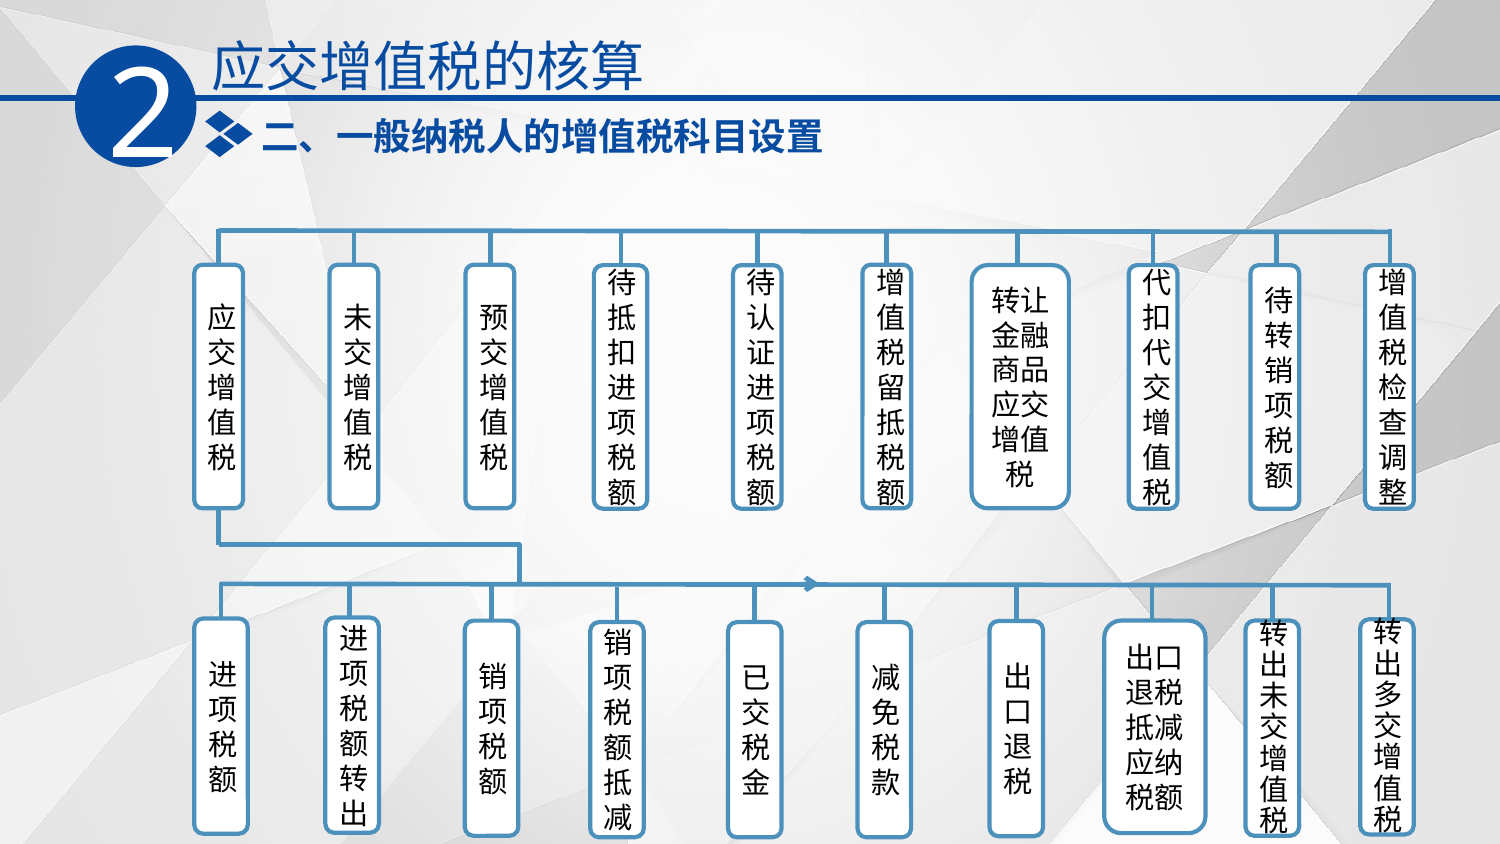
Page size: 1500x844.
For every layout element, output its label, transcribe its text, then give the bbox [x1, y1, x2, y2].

text_box 未交增值税 [327, 262, 381, 511]
text_box 增值税检查调整 [1362, 263, 1416, 511]
text_box 进项税额 [192, 616, 250, 836]
text_box [205, 110, 235, 133]
text_box [205, 135, 235, 158]
text_box 2 [84, 107, 203, 171]
text_box [75, 74, 84, 97]
text_box 转出未交增值税 [1243, 618, 1302, 838]
picture [0, 101, 1500, 844]
text_box 待认证 进项税额 [730, 263, 784, 511]
text_box 代扣代交 增值税 [1126, 263, 1180, 511]
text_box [218, 544, 820, 583]
picture [0, 0, 1500, 95]
text_box [75, 107, 84, 138]
text_box 待转销项税额 [1248, 263, 1302, 511]
text_box 销项税额 [462, 618, 521, 838]
text_box 出口退税 [987, 618, 1046, 839]
text_box 转让金融商品应交增值税 [969, 262, 1071, 511]
text_box 2 [84, 45, 203, 97]
text_box 进项税额转出 [323, 615, 382, 835]
text_box 转出多交增值税 [1358, 617, 1416, 837]
text_box 增值税 留抵税额 [860, 262, 914, 511]
text_box 已交税金 [725, 619, 784, 840]
text_box 待抵扣 进项税额 [591, 263, 650, 511]
text_box 应交增值税 [192, 262, 246, 511]
text_box 出口退税 抵减 应纳税额 [1102, 618, 1208, 836]
text_box 应交增值税的核算 [198, 37, 669, 92]
text_box 销项税额抵减 [588, 619, 646, 840]
text_box 二、一般纳税人的增值税科目设置 [248, 107, 1044, 164]
text_box [223, 122, 248, 145]
text_box 减免税款 [855, 619, 914, 840]
text_box 预交增值税 [463, 262, 517, 511]
